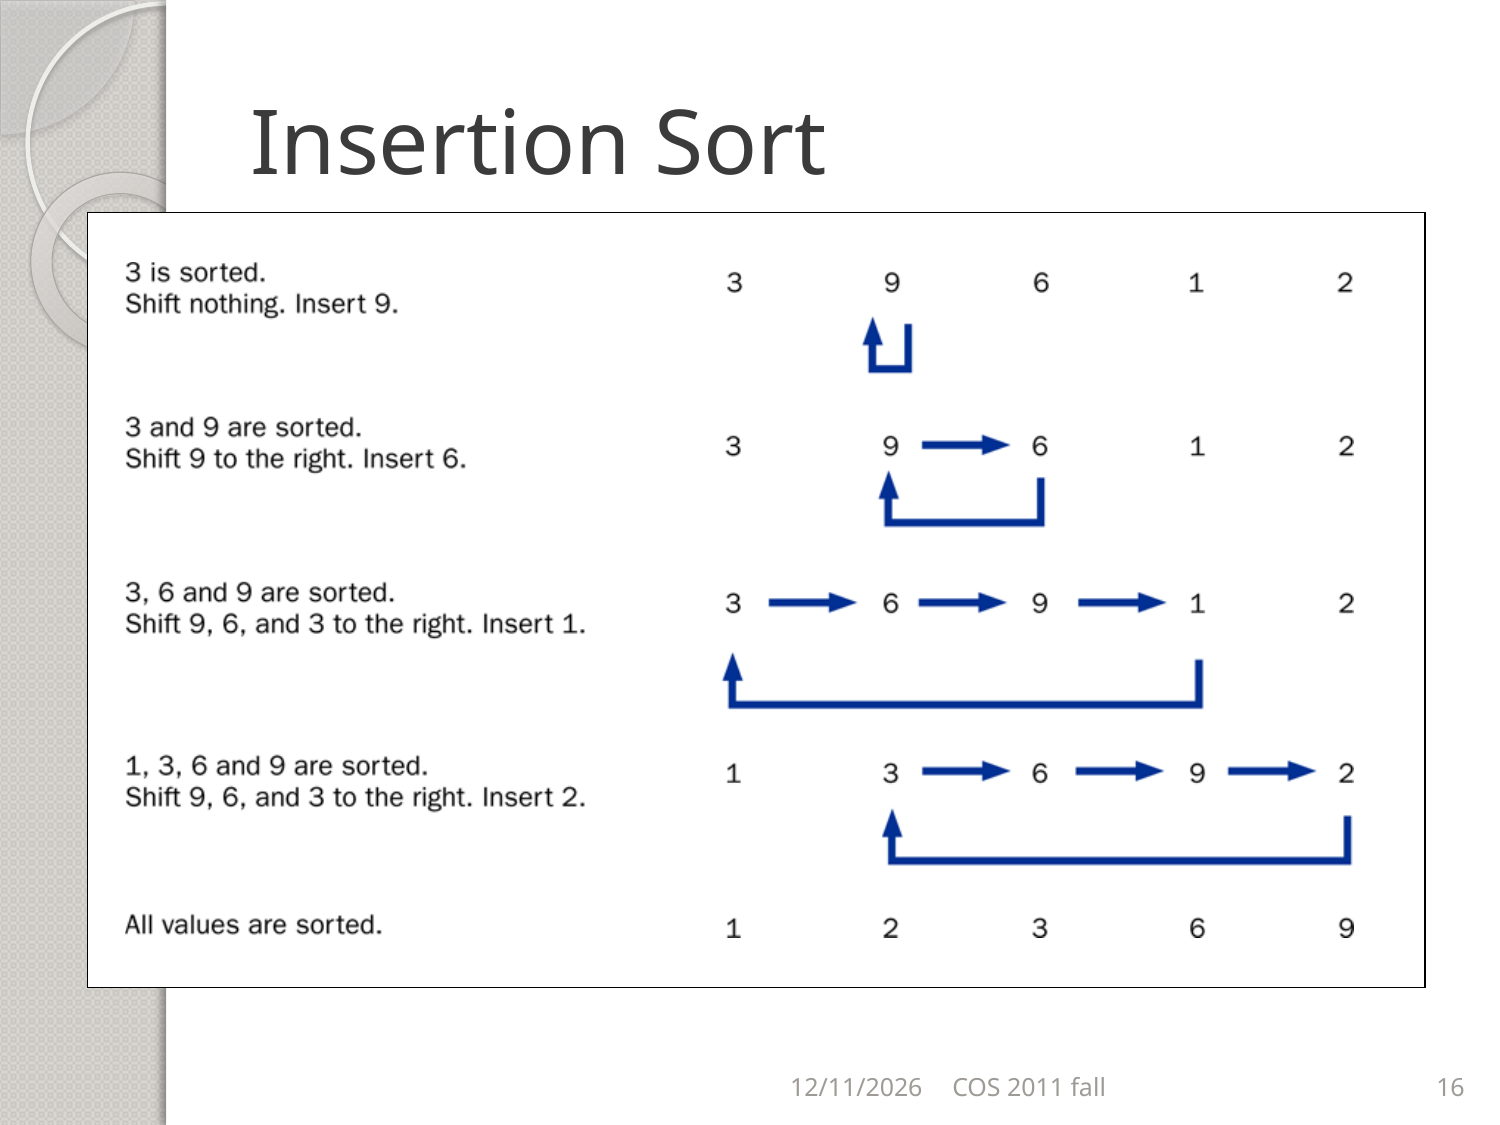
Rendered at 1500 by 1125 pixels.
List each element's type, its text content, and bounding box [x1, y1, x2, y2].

slide_number 16 [1413, 1034, 1488, 1113]
title Insertion Sort [235, 45, 1466, 233]
footer COS 2011 fall [937, 1034, 1413, 1113]
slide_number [587, 1034, 937, 1113]
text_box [87, 212, 1426, 988]
